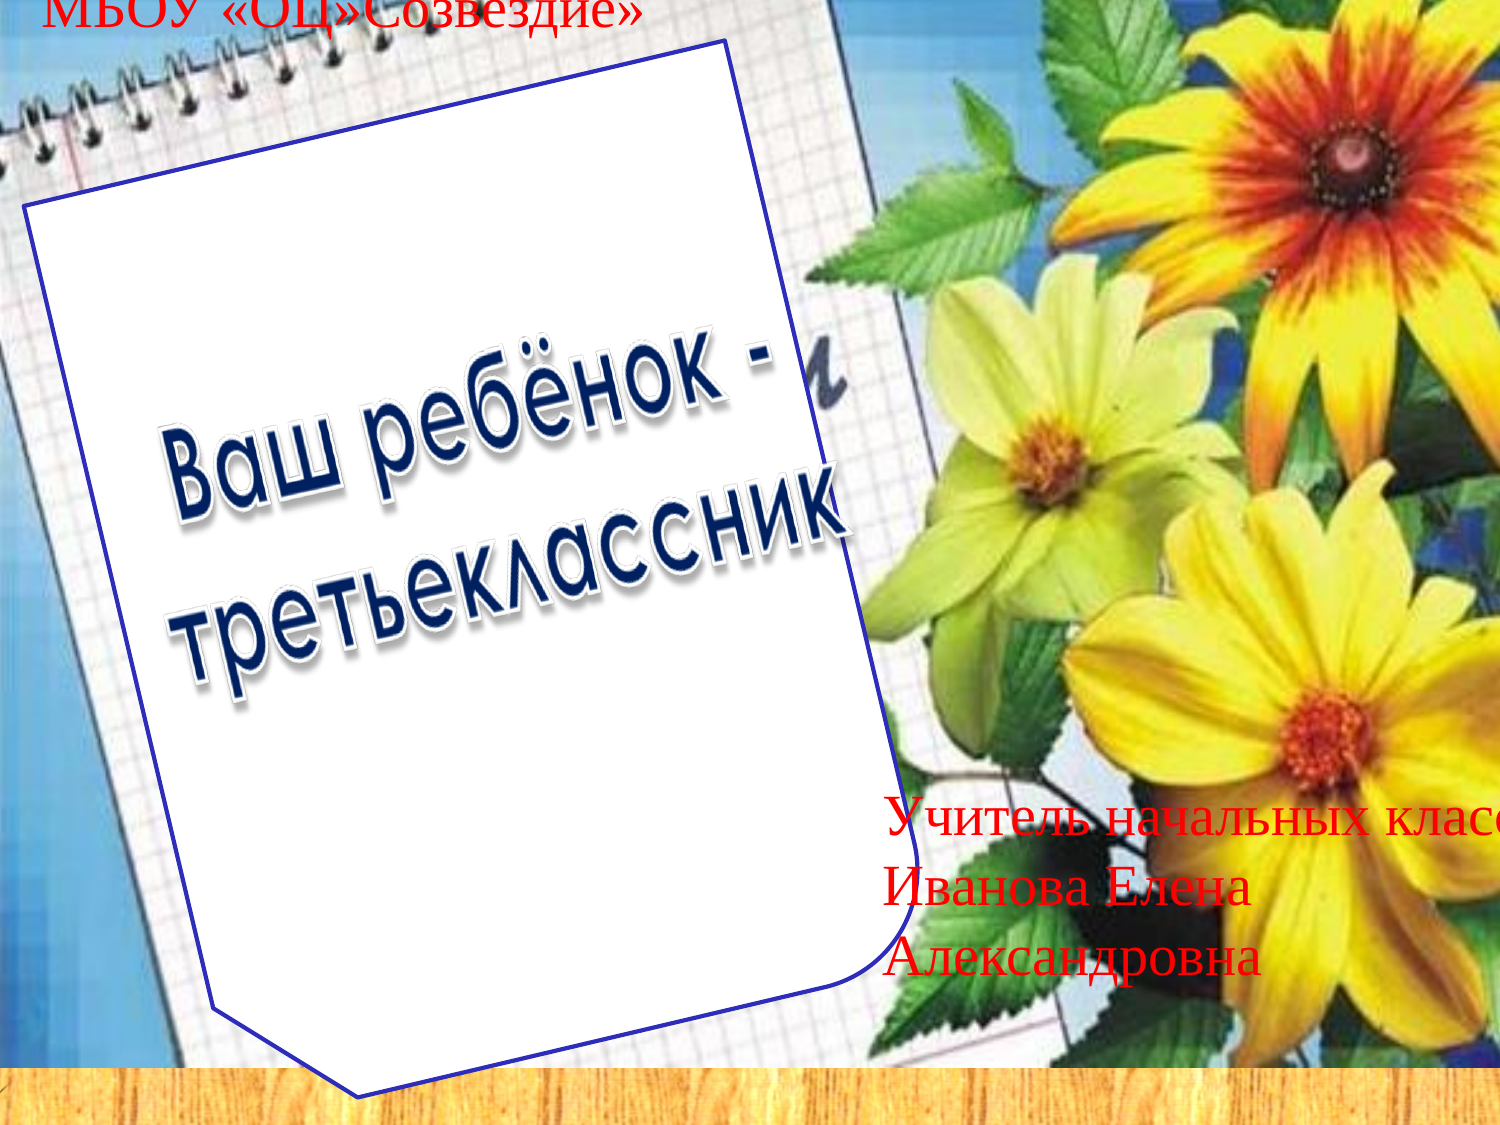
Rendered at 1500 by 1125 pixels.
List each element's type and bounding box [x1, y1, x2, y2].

text_box [320, 1077, 454, 1100]
picture [0, 0, 1500, 1125]
